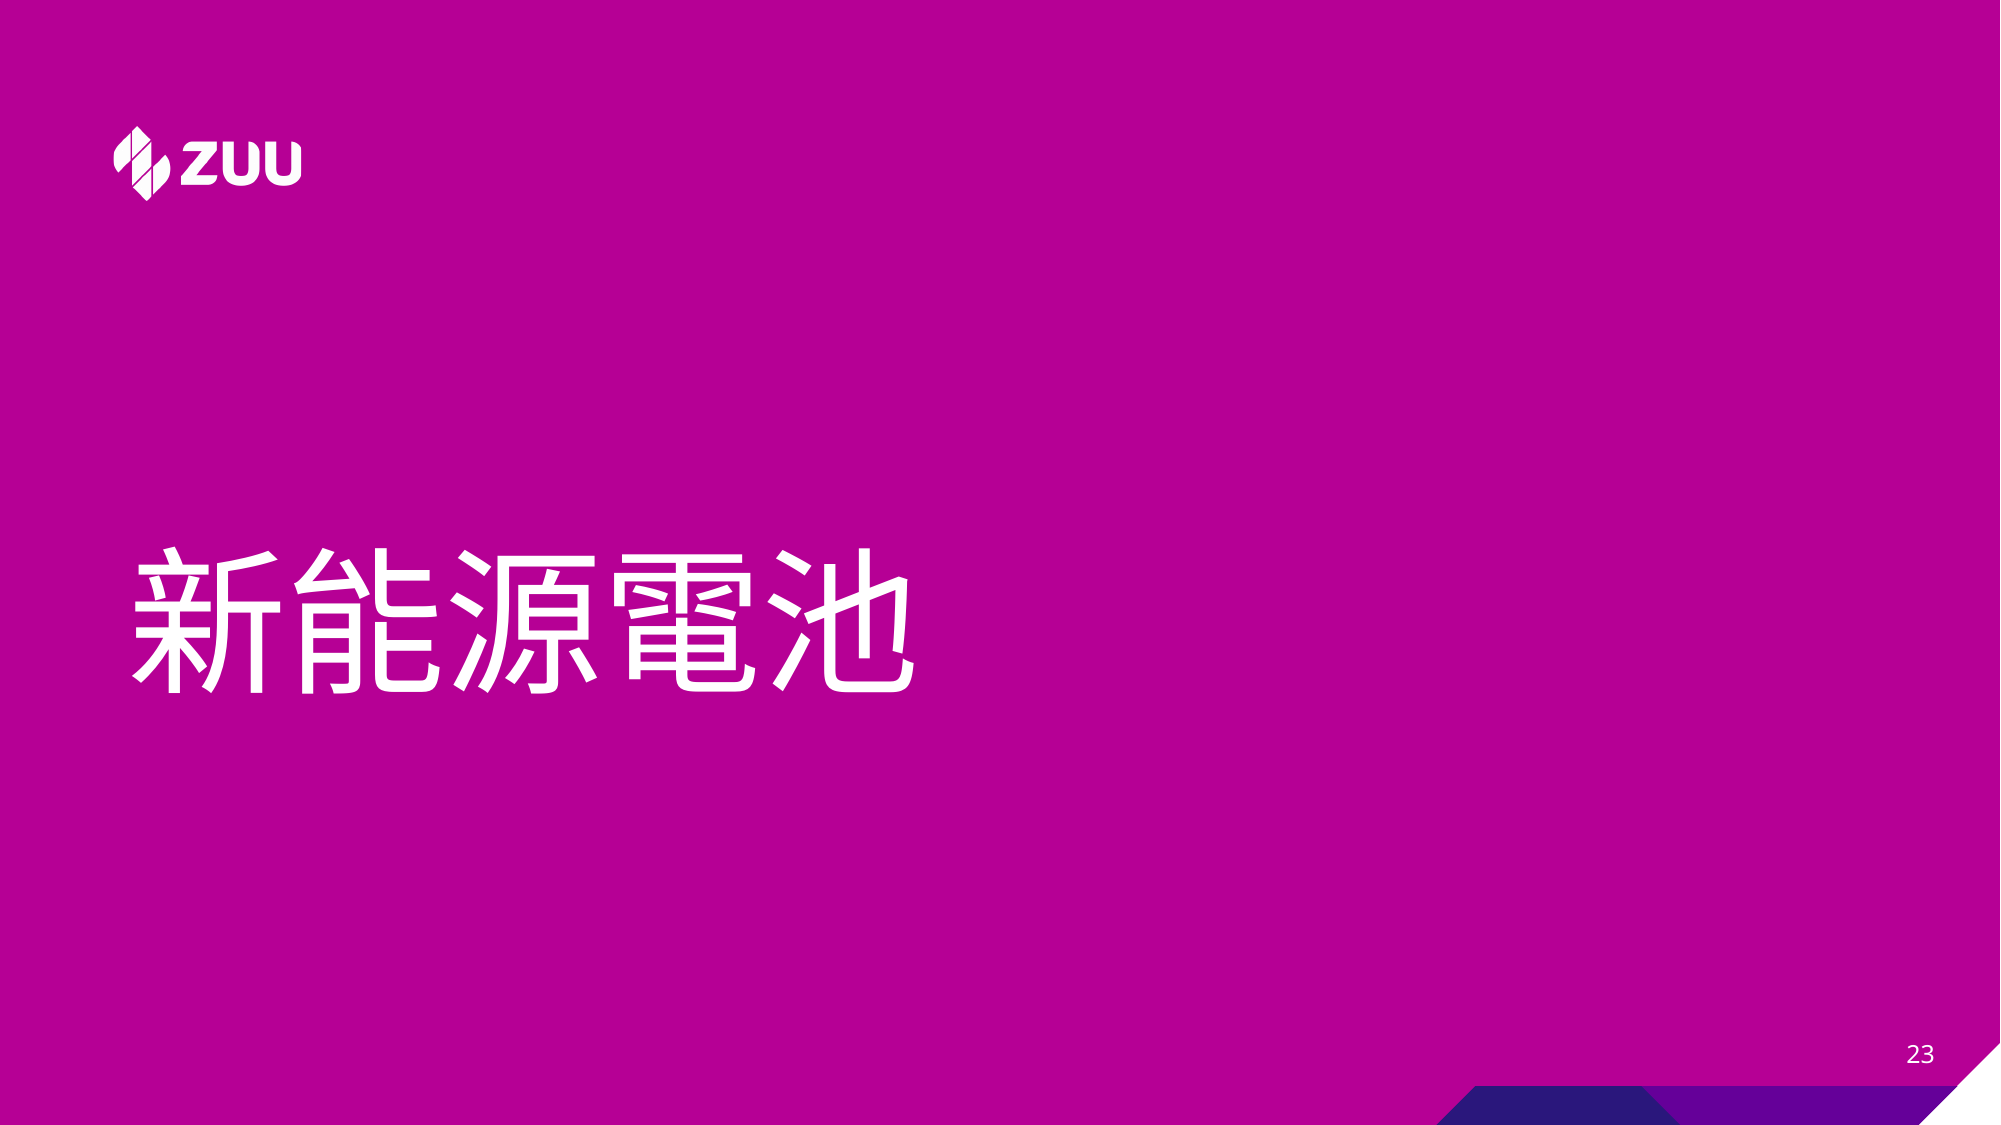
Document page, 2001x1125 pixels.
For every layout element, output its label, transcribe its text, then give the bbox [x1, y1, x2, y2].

slide_number 23 [1500, 1039, 1950, 1073]
subtitle 新能源電池 [113, 537, 1614, 969]
